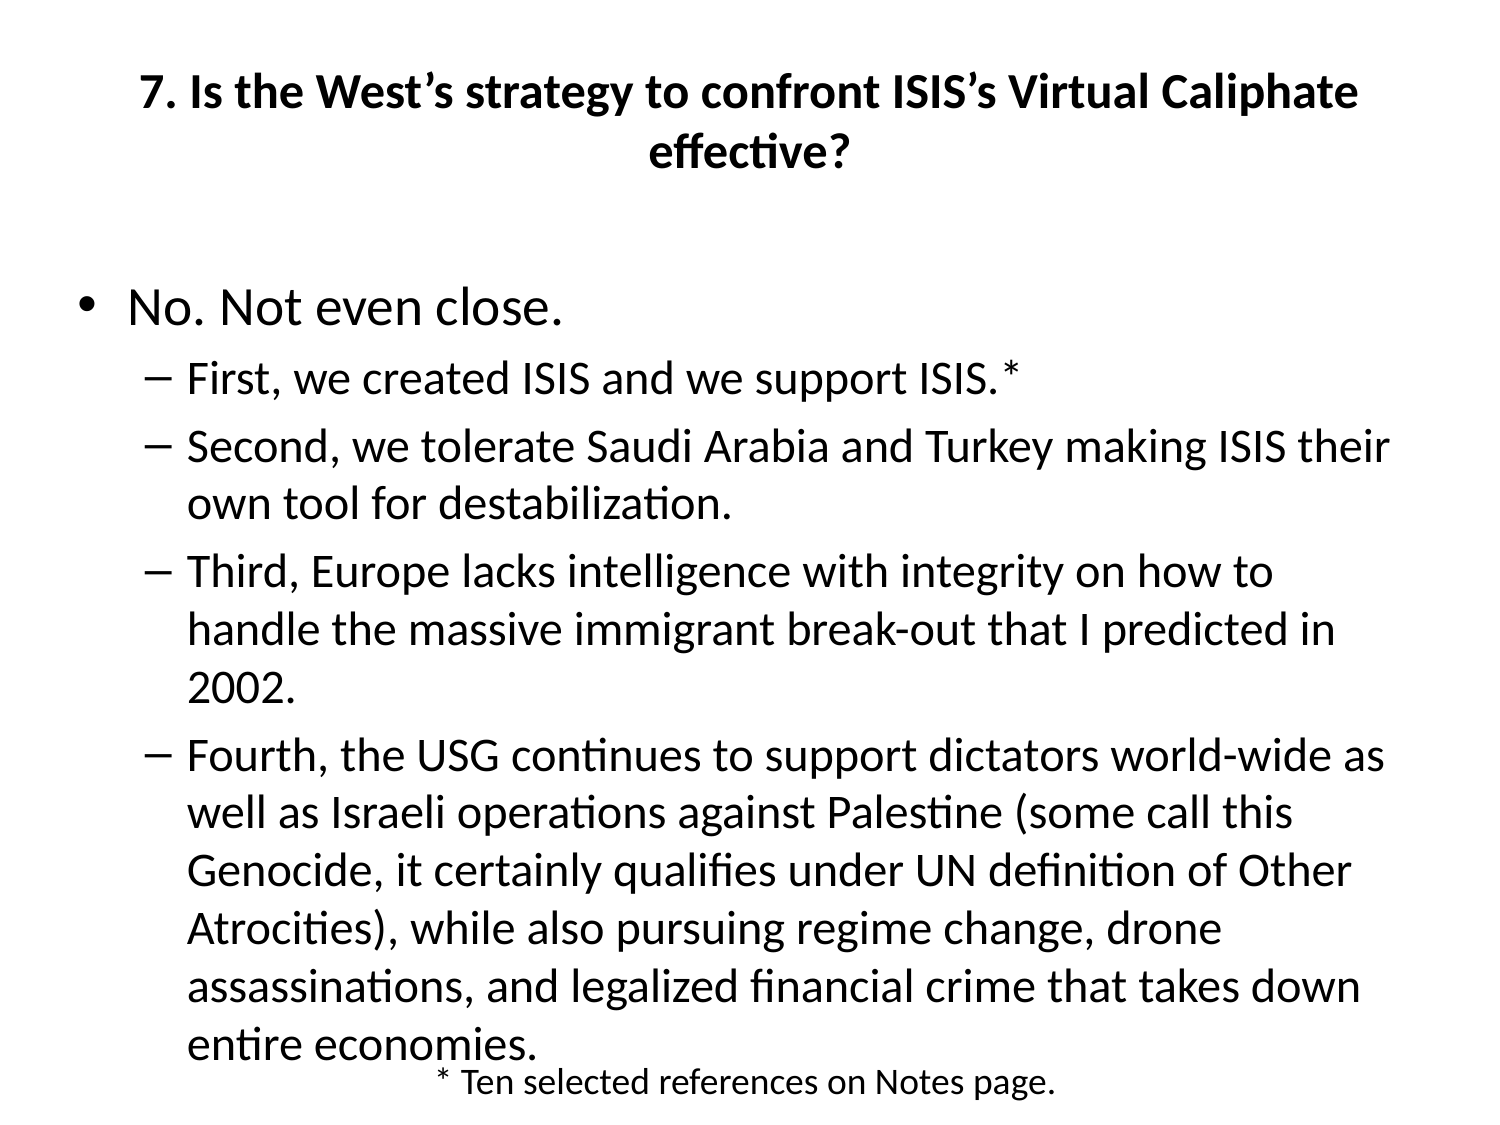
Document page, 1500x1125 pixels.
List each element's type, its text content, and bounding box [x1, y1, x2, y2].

list No. Not even close. First, we created ISIS and we support ISIS.* Second, we tolerate Saudi Arabia and Turkey making ISIS their own tool for destabilization. Third, Europe lacks intelligence with integrity on how to handle the massive immigrant break-out that I predicted in 2002. Fourth, the USG continues to support dictators world-wide as well as Israeli operations against Palestine (some call this Genocide, it certainly qualifies under UN definition of Other Atrocities), while also pursuing regime change, drone assassinations, and legalized financial crime that takes down entire economies. [62, 262, 1425, 1049]
text_box * Ten selected references on Notes page. [0, 1049, 1500, 1110]
title 7. Is the West’s strategy to confront ISIS’s Virtual Caliphate effective? [75, 0, 1425, 188]
